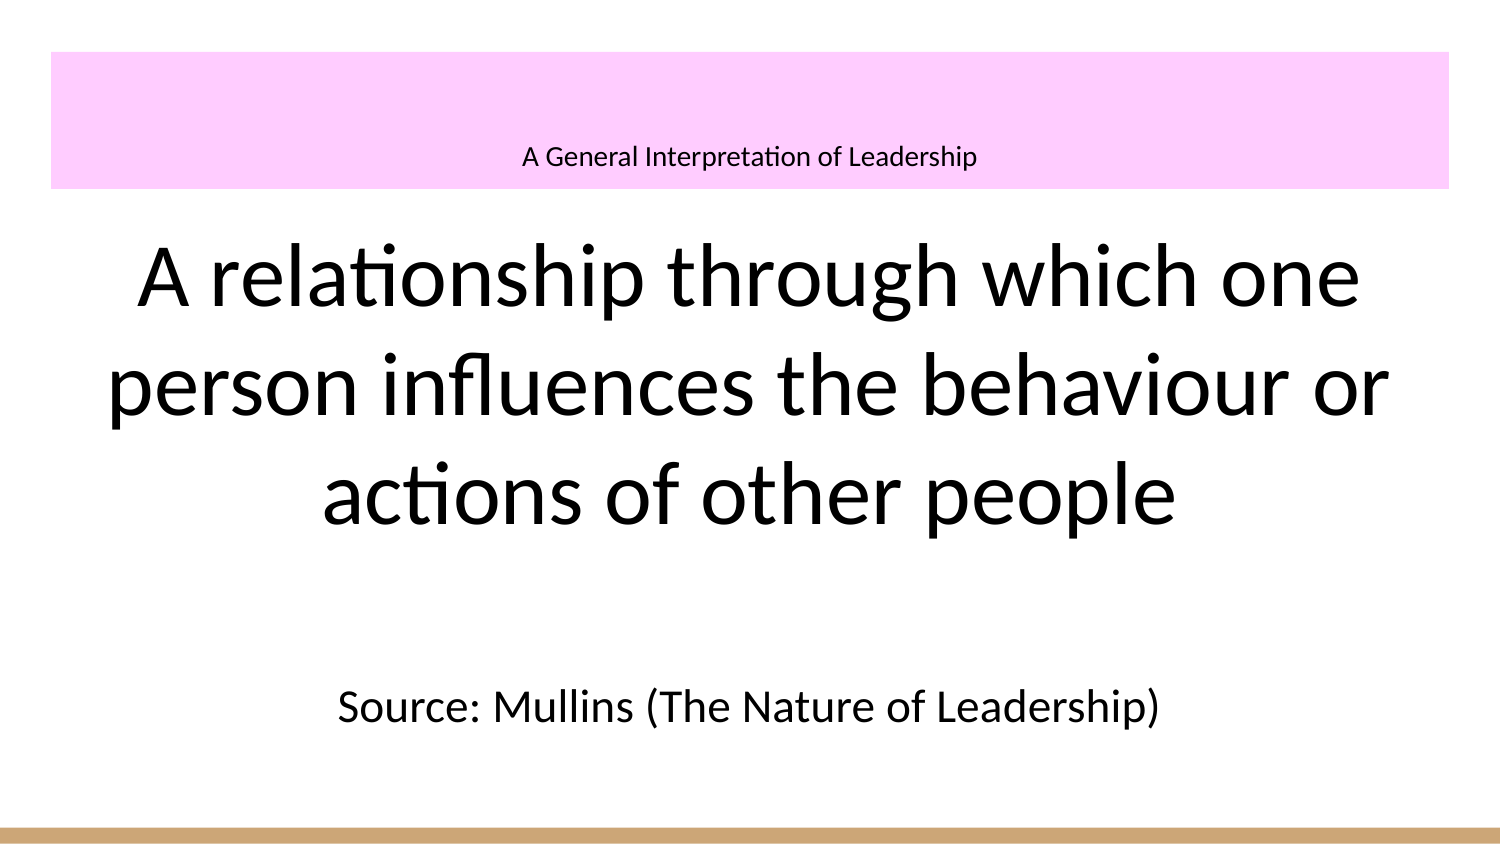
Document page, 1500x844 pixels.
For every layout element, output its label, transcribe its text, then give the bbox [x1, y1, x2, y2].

title A General Interpretation of Leadership [51, 51, 1449, 189]
list A relationship through which one person influences the behaviour or actions of other people Source: Mullins (The Nature of Leadership) [51, 200, 1449, 752]
